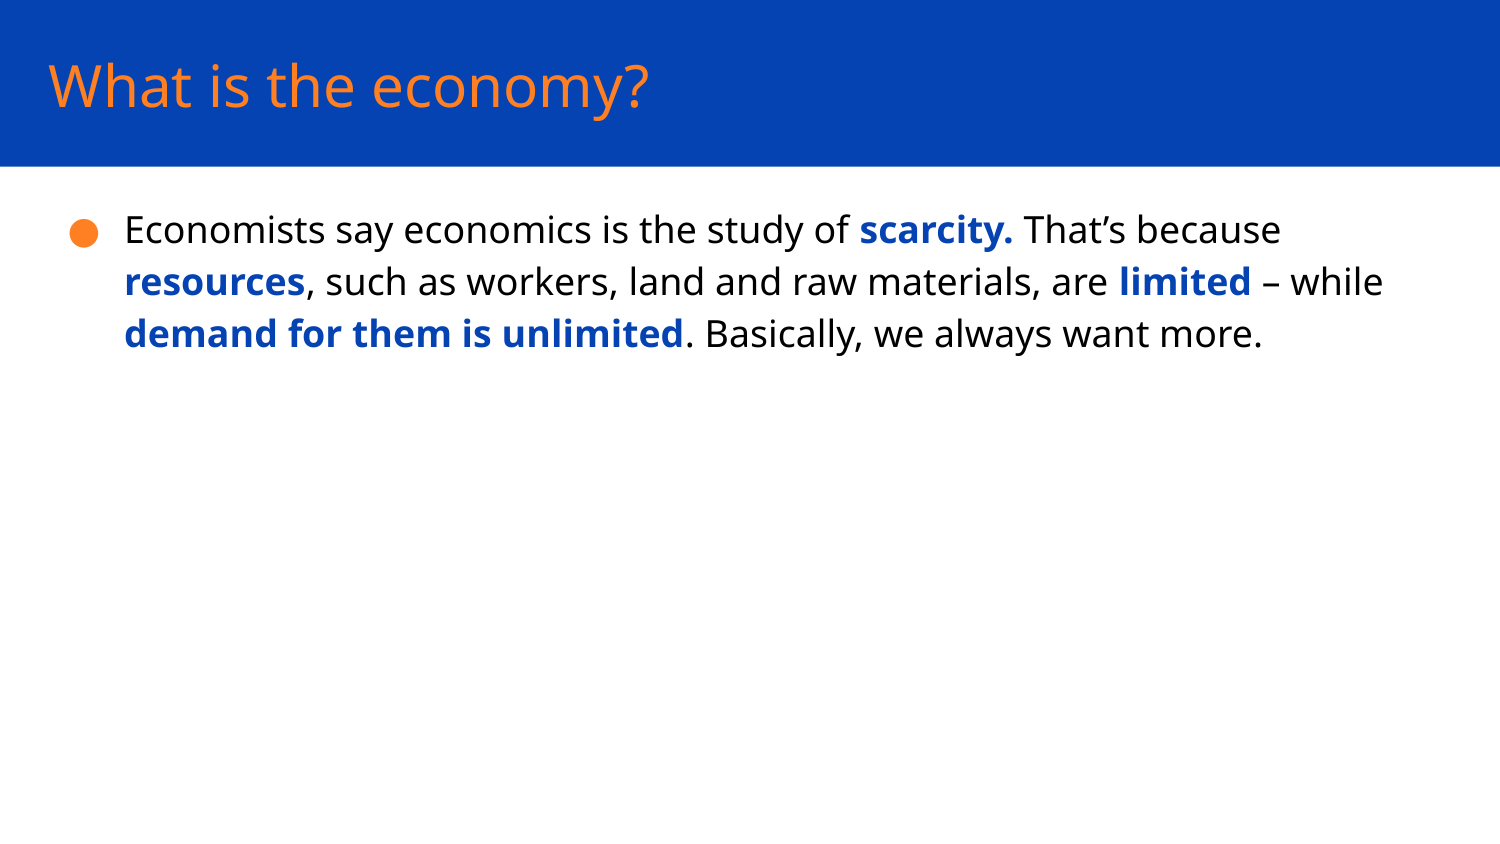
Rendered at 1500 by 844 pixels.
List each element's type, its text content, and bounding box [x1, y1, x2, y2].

text_box What is the economy? [34, 41, 1346, 127]
text_box Economists say economics is the study of scarcity. That’s because resources, such as workers, land and raw materials, are limited – while demand for them is unlimited. Basically, we always want more. [34, 184, 1442, 370]
